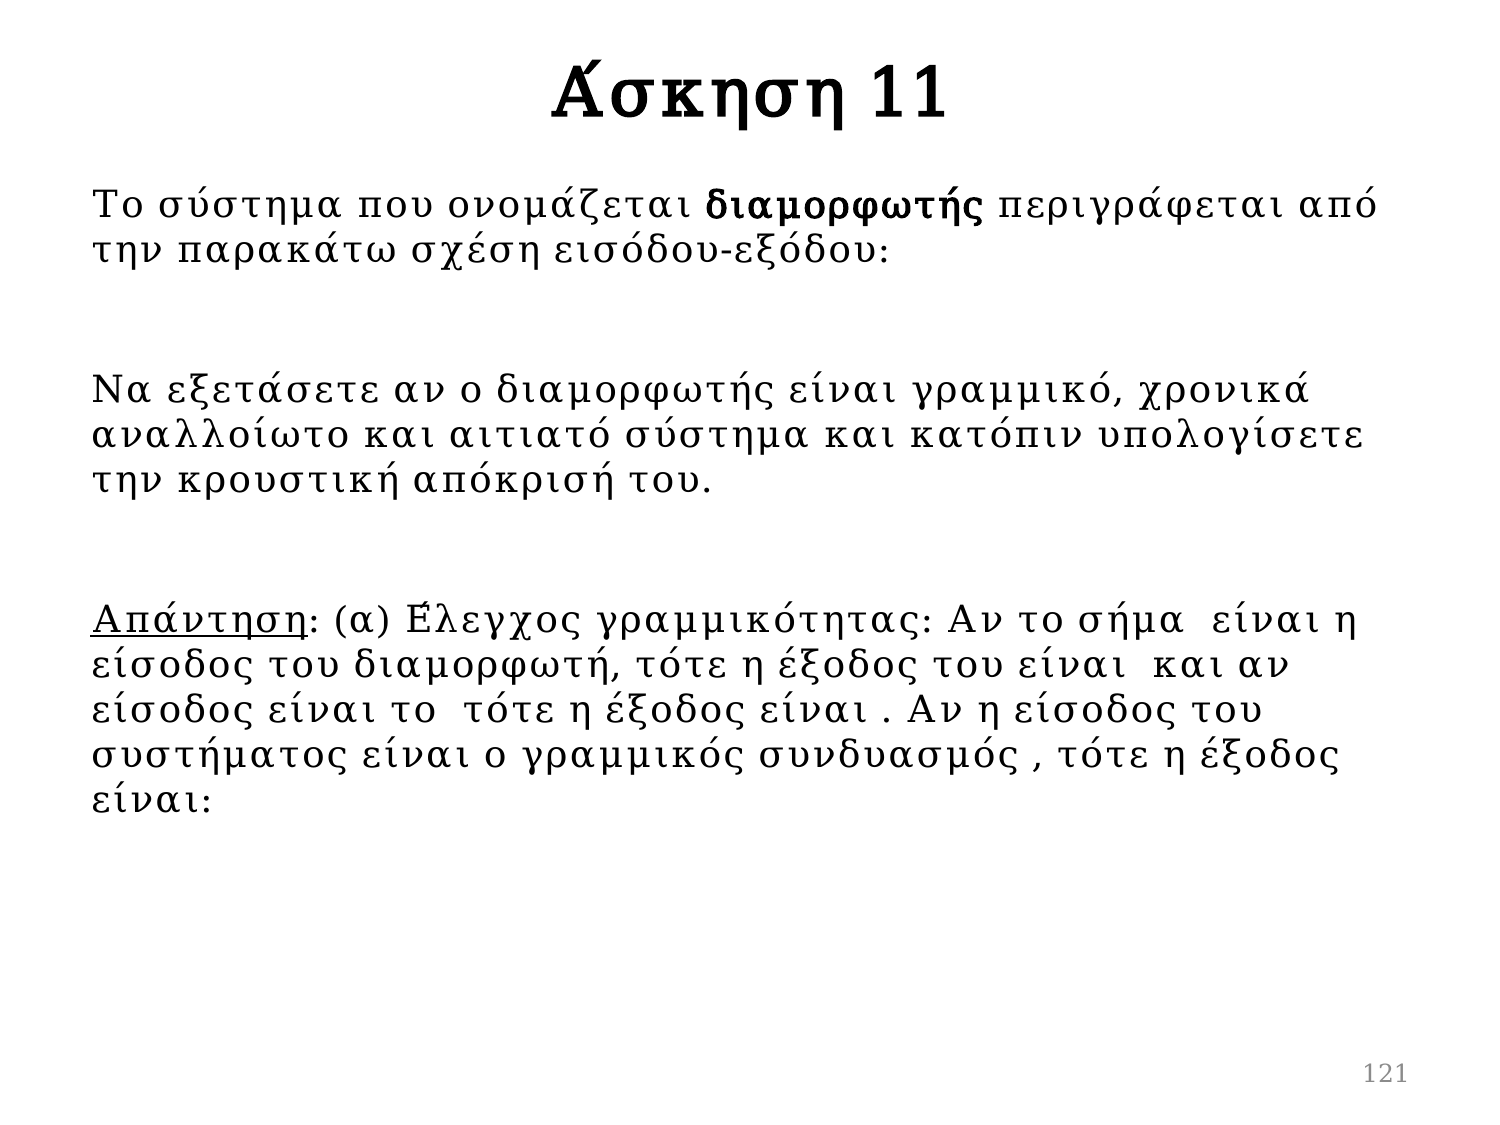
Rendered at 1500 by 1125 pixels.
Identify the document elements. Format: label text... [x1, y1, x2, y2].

title Άσκηση 11 [75, 19, 1425, 159]
slide_number 121 [1222, 1042, 1425, 1103]
